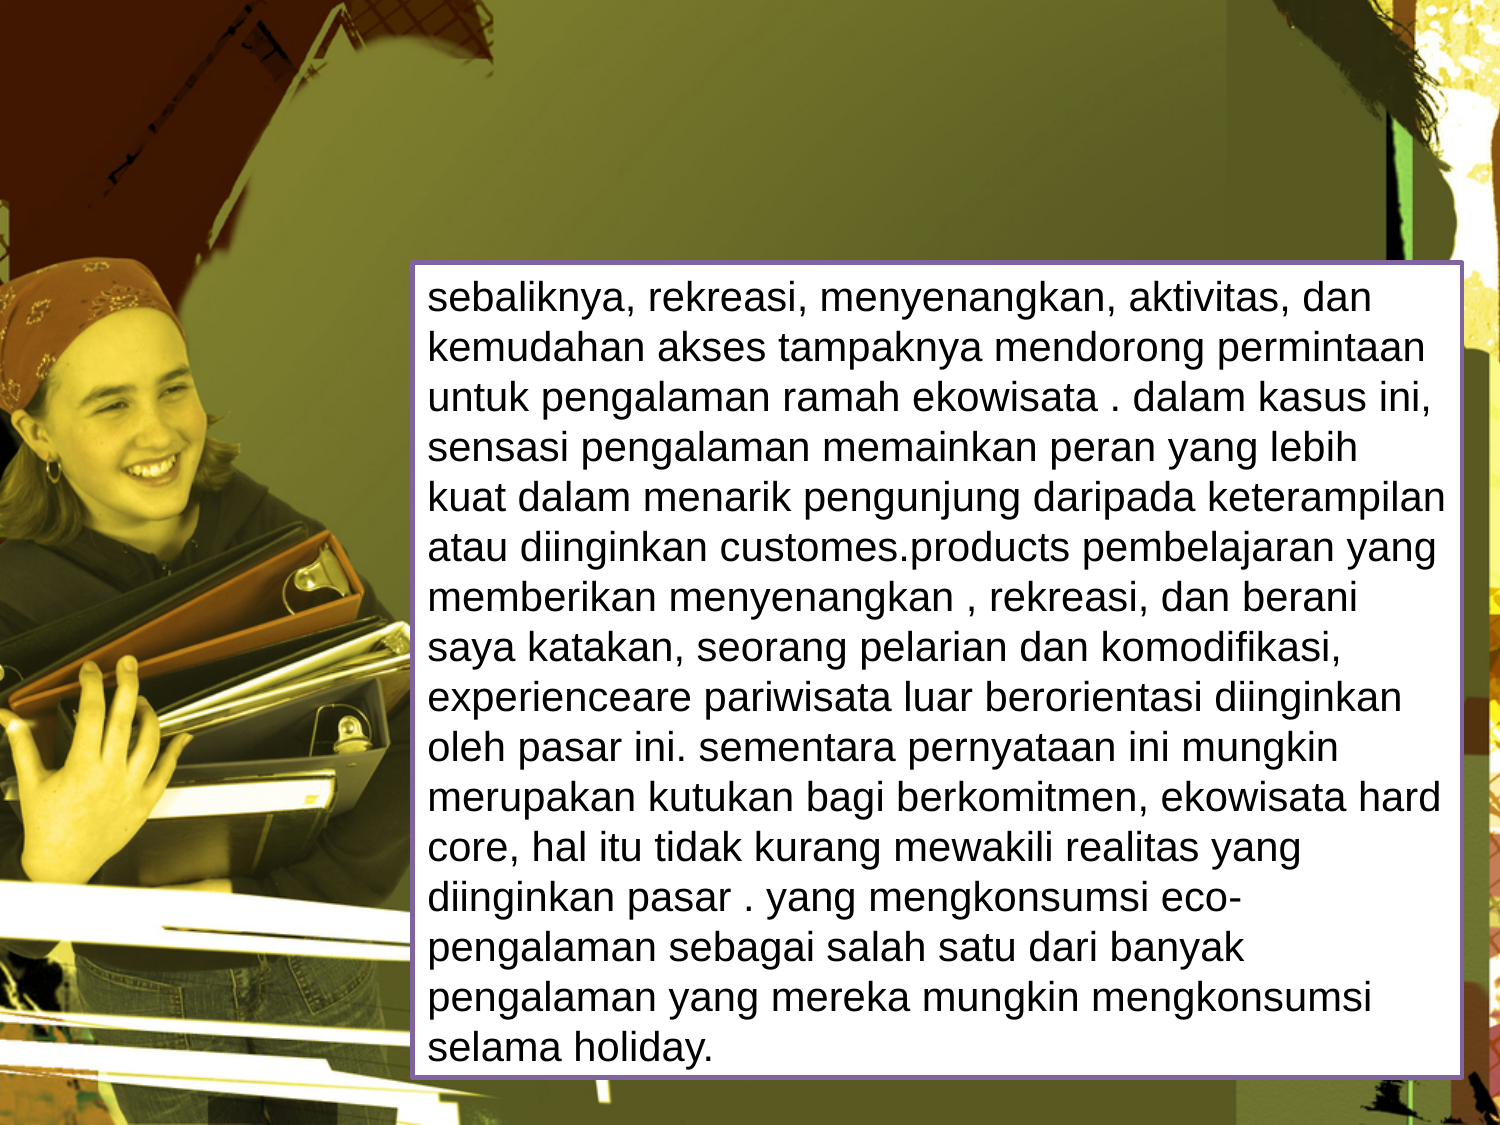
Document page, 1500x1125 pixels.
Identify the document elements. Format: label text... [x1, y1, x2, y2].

picture [0, 0, 1500, 1125]
text_box sebaliknya, rekreasi, menyenangkan, aktivitas, dan kemudahan akses tampaknya mendorong permintaan untuk pengalaman ramah ekowisata . dalam kasus ini, sensasi pengalaman memainkan peran yang lebih kuat dalam menarik pengunjung daripada keterampilan atau diinginkan customes.products pembelajaran yang memberikan menyenangkan , rekreasi, dan berani saya katakan, seorang pelarian dan komodifikasi, experienceare pariwisata luar berorientasi diinginkan oleh pasar ini. sementara pernyataan ini mungkin merupakan kutukan bagi berkomitmen, ekowisata hard core, hal itu tidak kurang mewakili realitas yang diinginkan pasar . yang mengkonsumsi eco-pengalaman sebagai salah satu dari banyak pengalaman yang mereka mungkin mengkonsumsi selama holiday. [410, 260, 1464, 1080]
